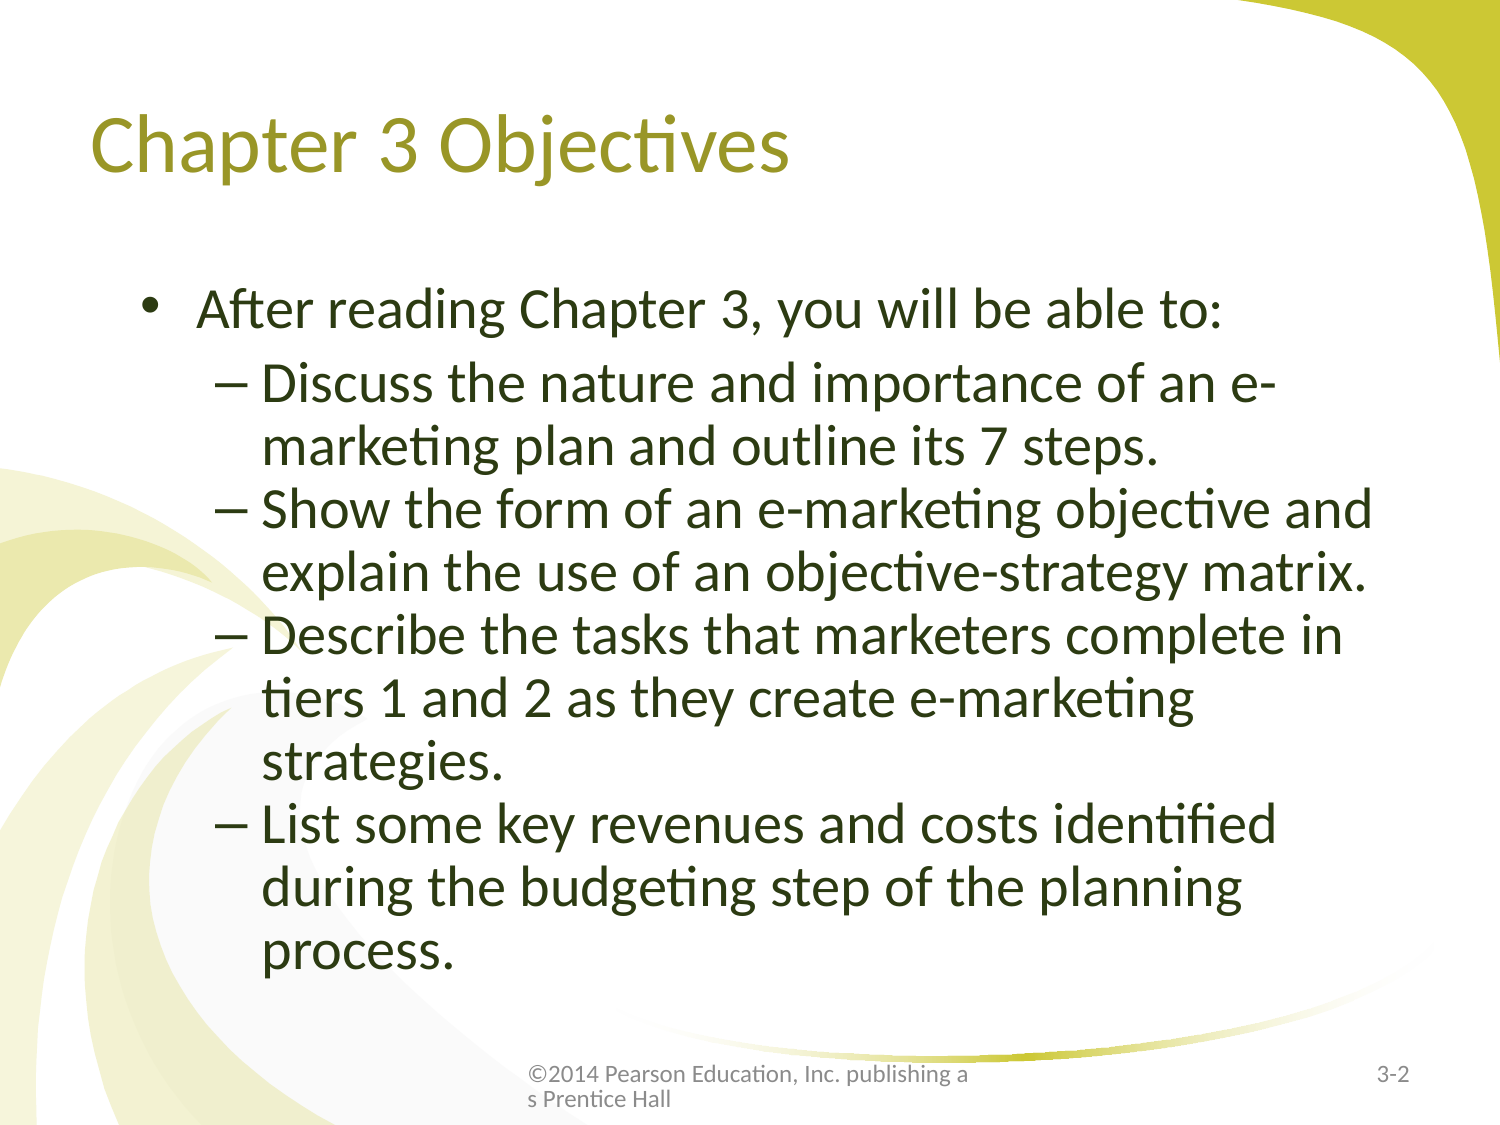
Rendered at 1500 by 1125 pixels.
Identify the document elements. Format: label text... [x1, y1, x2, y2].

title Chapter 3 Objectives [75, 45, 1425, 233]
slide_number 3-2 [1074, 1042, 1425, 1103]
footer ©2014 Pearson Education, Inc. publishing as Prentice Hall [512, 1042, 988, 1103]
list After reading Chapter 3, you will be able to: Discuss the nature and importance of an e-marketing plan and outline its 7 steps. Show the form of an e-marketing objective and explain the use of an objective-strategy matrix. Describe the tasks that marketers complete in tiers 1 and 2 as they create e-marketing strategies. List some key revenues and costs identified during the budgeting step of the planning process. [125, 262, 1425, 1005]
